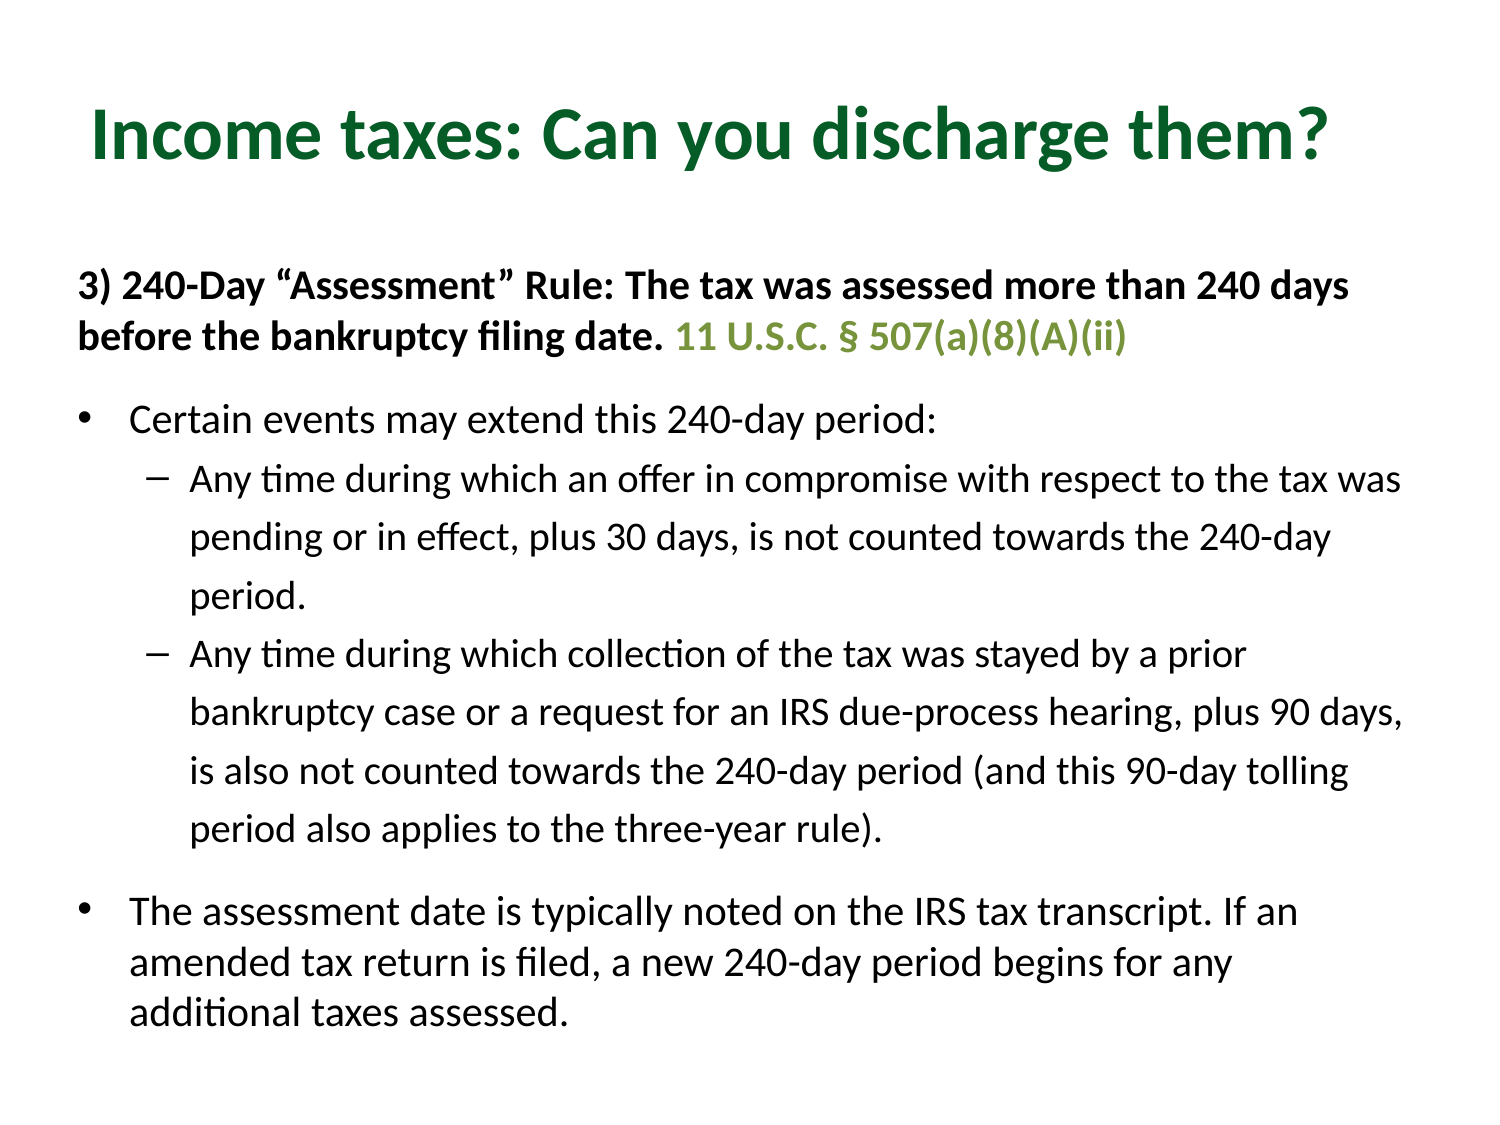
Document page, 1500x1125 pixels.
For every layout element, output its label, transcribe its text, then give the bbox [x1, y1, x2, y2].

list 3) 240-Day “Assessment” Rule: The tax was assessed more than 240 days before the bankruptcy filing date. 11 U.S.C. § 507(a)(8)(A)(ii) Certain events may extend this 240-day period: Any time during which an offer in compromise with respect to the tax was pending or in effect, plus 30 days, is not counted towards the 240-day period. Any time during which collection of the tax was stayed by a prior bankruptcy case or a request for an IRS due-process hearing, plus 90 days, is also not counted towards the 240-day period (and this 90-day tolling period also applies to the three-year rule). The assessment date is typically noted on the IRS tax transcript. If an amended tax return is filed, a new 240-day period begins for any additional taxes assessed. [62, 249, 1425, 1050]
title Income taxes: Can you discharge them? [75, 45, 1425, 213]
